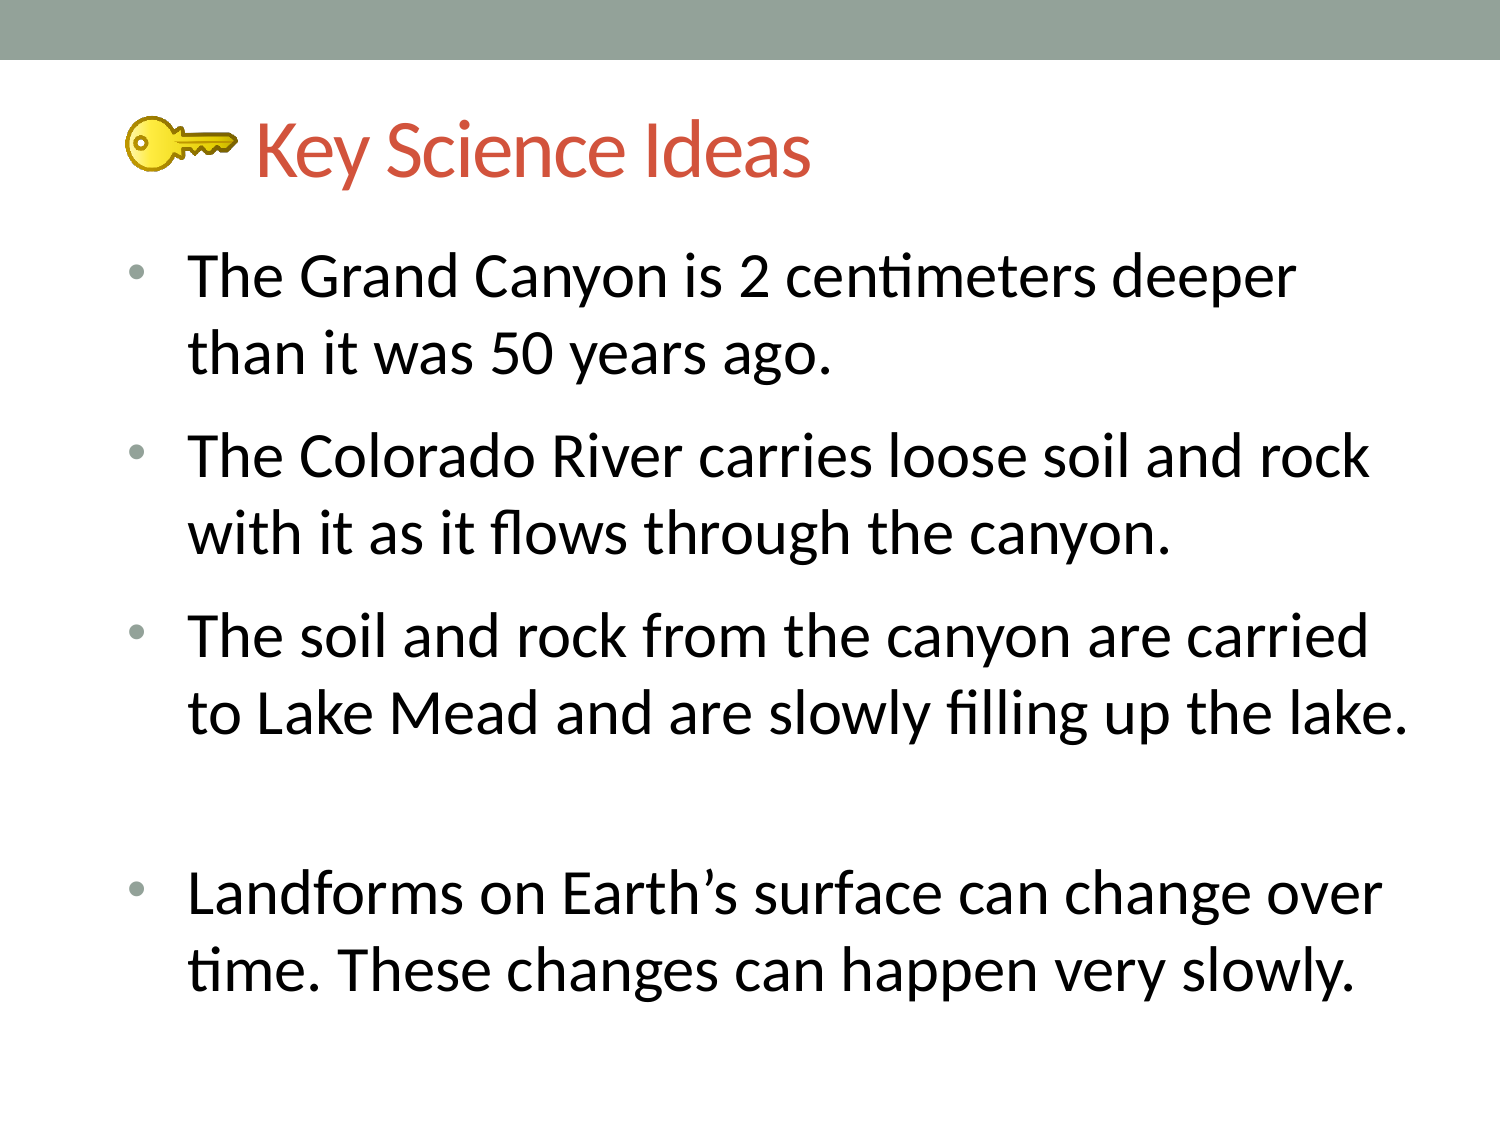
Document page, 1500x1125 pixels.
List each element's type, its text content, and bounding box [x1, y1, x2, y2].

list The Grand Canyon is 2 centimeters deeper than it was 50 years ago. The Colorado River carries loose soil and rock with it as it flows through the canyon. The soil and rock from the canyon are carried to Lake Mead and are slowly filling up the lake. Landforms on Earth’s surface can change over time. These changes can happen very slowly. [112, 224, 1425, 1050]
picture [124, 87, 238, 201]
title Key Science Ideas [112, 62, 1425, 224]
